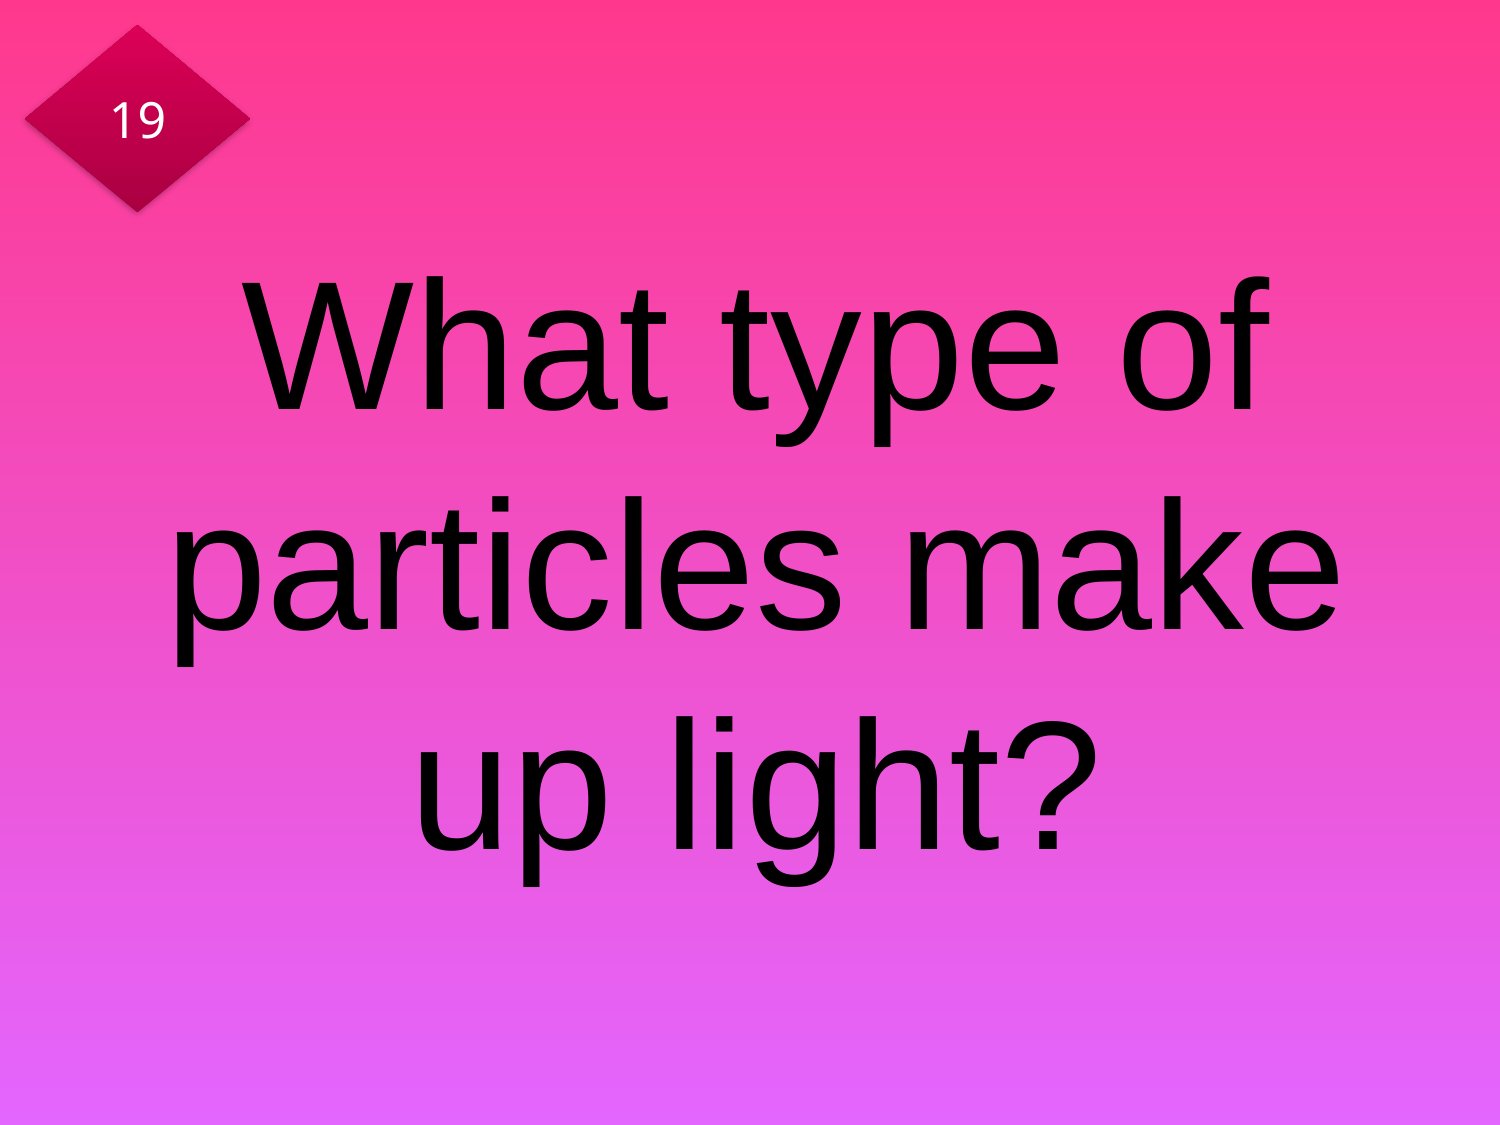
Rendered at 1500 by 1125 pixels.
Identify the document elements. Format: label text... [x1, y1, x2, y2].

text_box 19 [24, 24, 250, 213]
title What type of particles make up light? [112, 187, 1401, 926]
